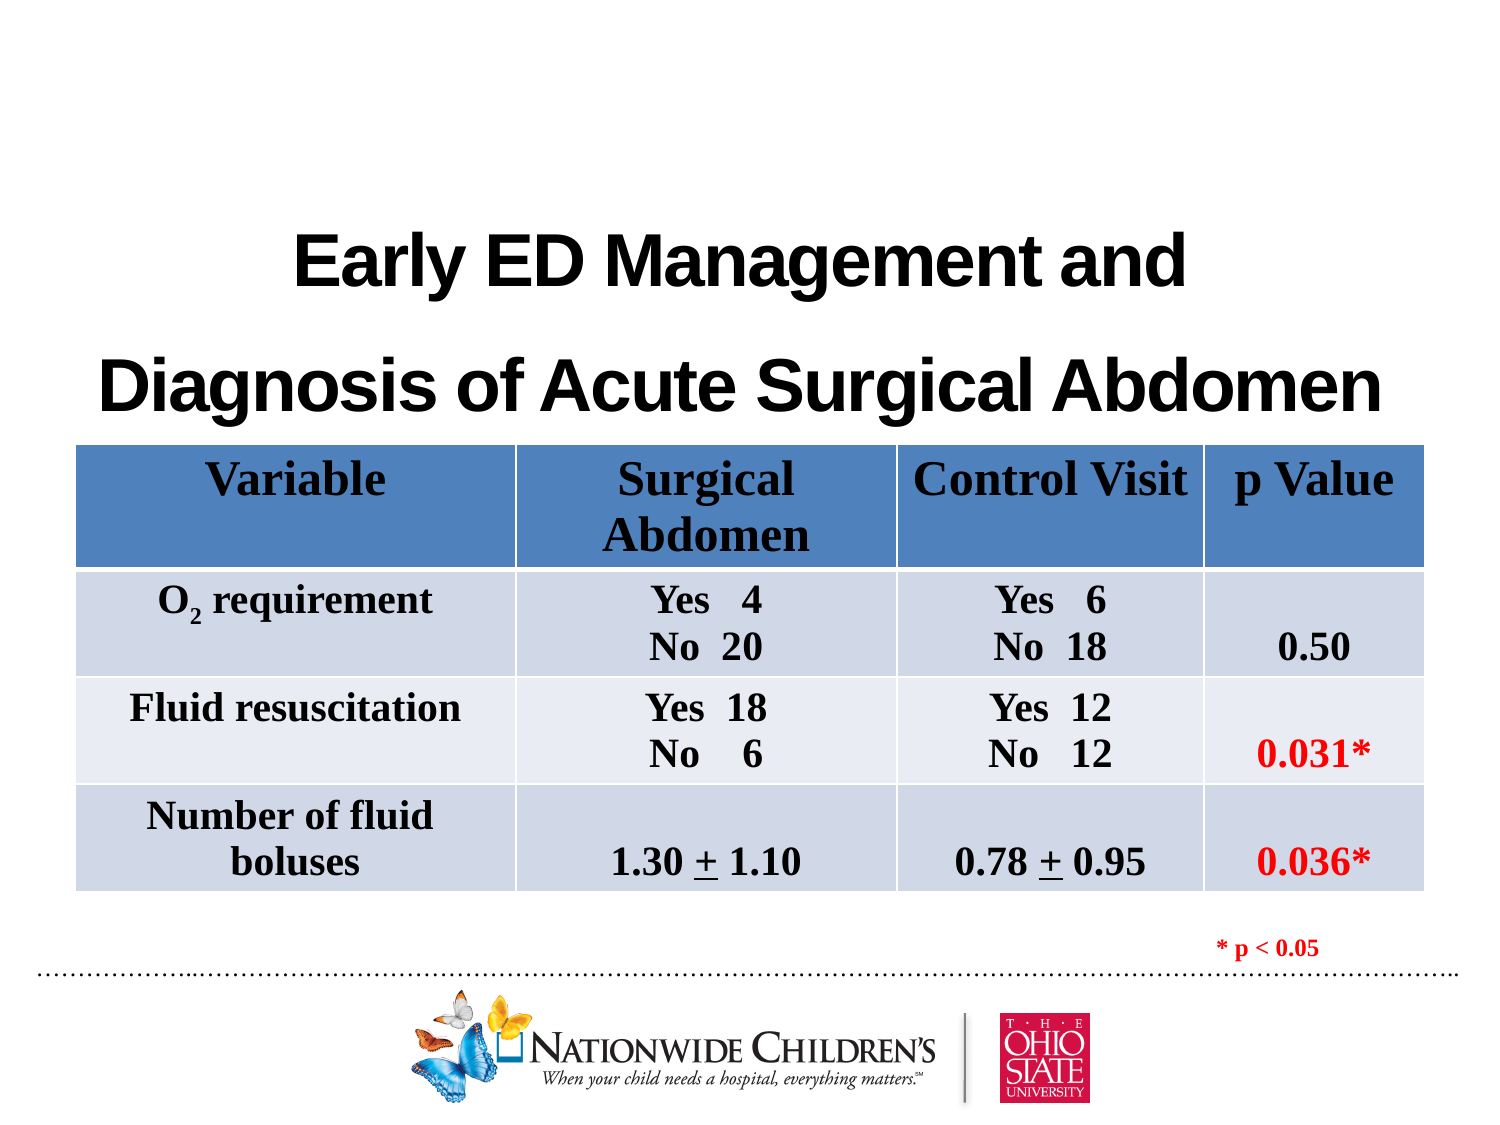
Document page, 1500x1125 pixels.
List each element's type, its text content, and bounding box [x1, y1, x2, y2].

table_cell O2 requirement [76, 572, 515, 676]
table_cell 1.30 + 1.10 [517, 785, 896, 891]
text_box * p < 0.05 [1201, 923, 1388, 969]
picture [1000, 1013, 1090, 1103]
table_cell 0.036* [1205, 785, 1424, 891]
table_header Variable [76, 445, 515, 567]
title Early ED Management and Diagnosis of Acute Surgical Abdomen [0, 227, 1500, 375]
table_cell Yes 12 No 12 [898, 678, 1203, 783]
table_cell Yes 4 No 20 [517, 572, 896, 676]
table_header p Value [1205, 445, 1424, 567]
table_cell Yes 6 No 18 [898, 572, 1203, 676]
table_cell 0.50 [1205, 572, 1424, 676]
table_header Control Visit [898, 445, 1203, 567]
table_cell 0.78 + 0.95 [898, 785, 1203, 891]
table_cell Yes 18 No 6 [517, 678, 896, 783]
table_cell Number of fluid boluses [76, 785, 515, 891]
table_cell Fluid resuscitation [76, 678, 515, 783]
table_cell 0.031* [1205, 678, 1424, 783]
table_header Surgical Abdomen [517, 445, 896, 567]
picture [411, 990, 935, 1103]
